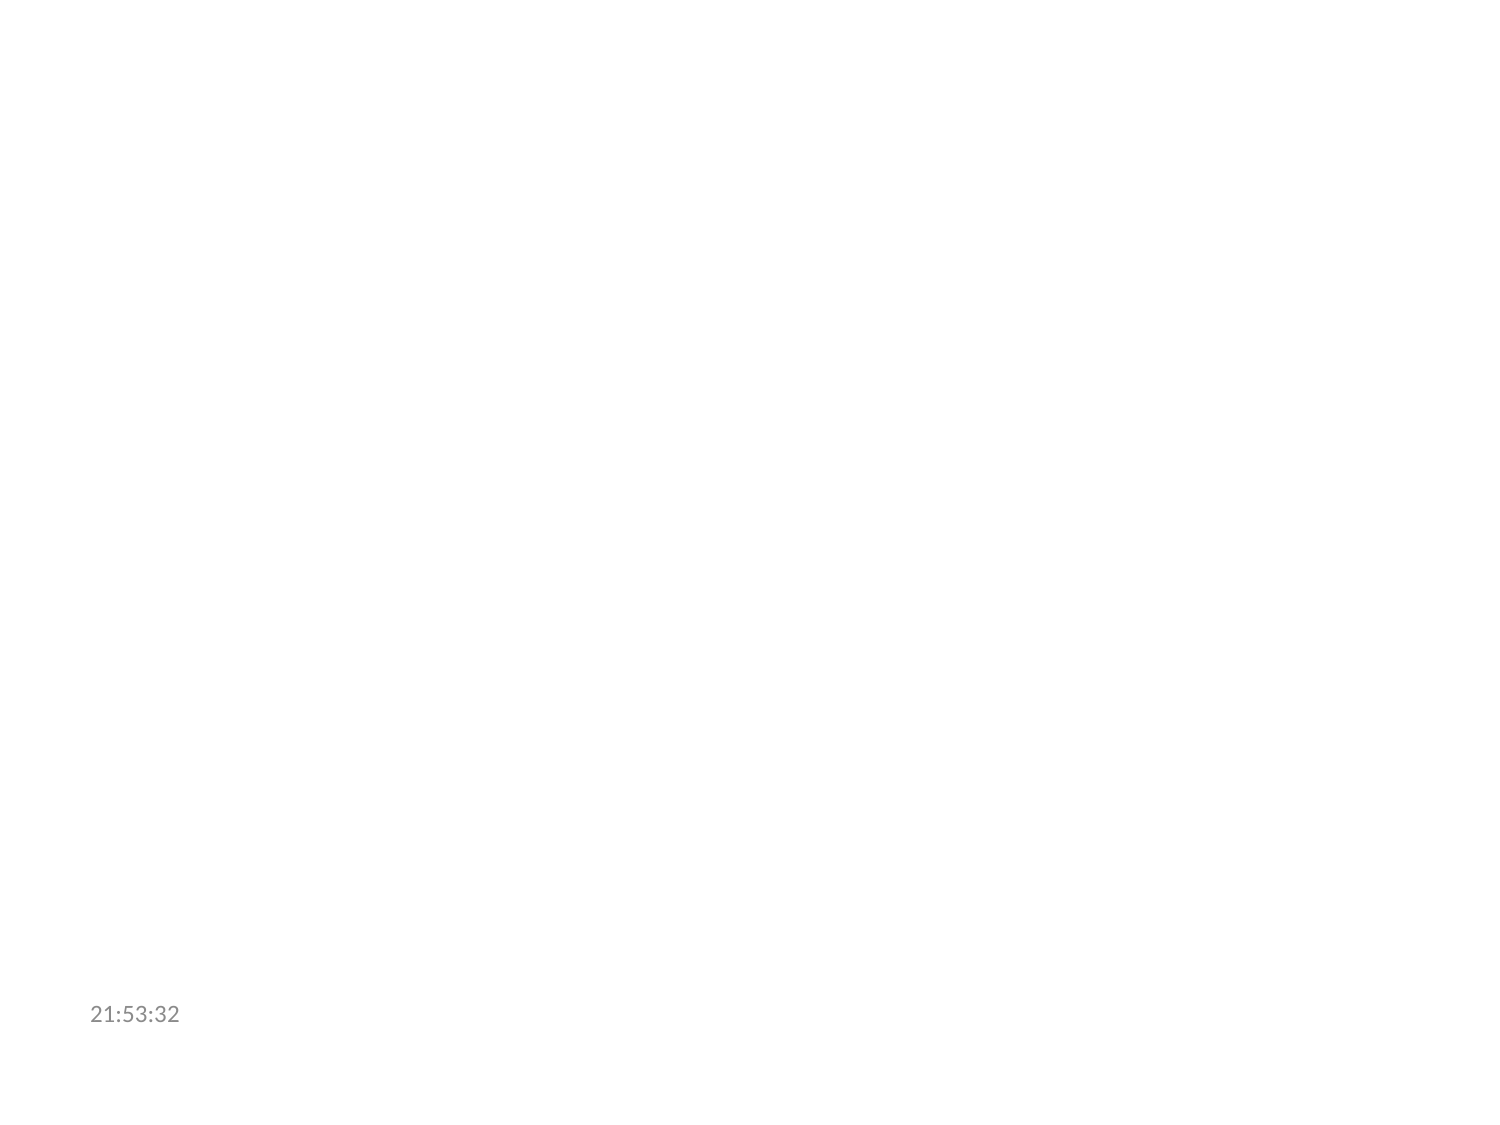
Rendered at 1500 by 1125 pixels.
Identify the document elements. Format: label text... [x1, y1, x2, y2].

text_box 15:35:09 [75, 982, 425, 1043]
